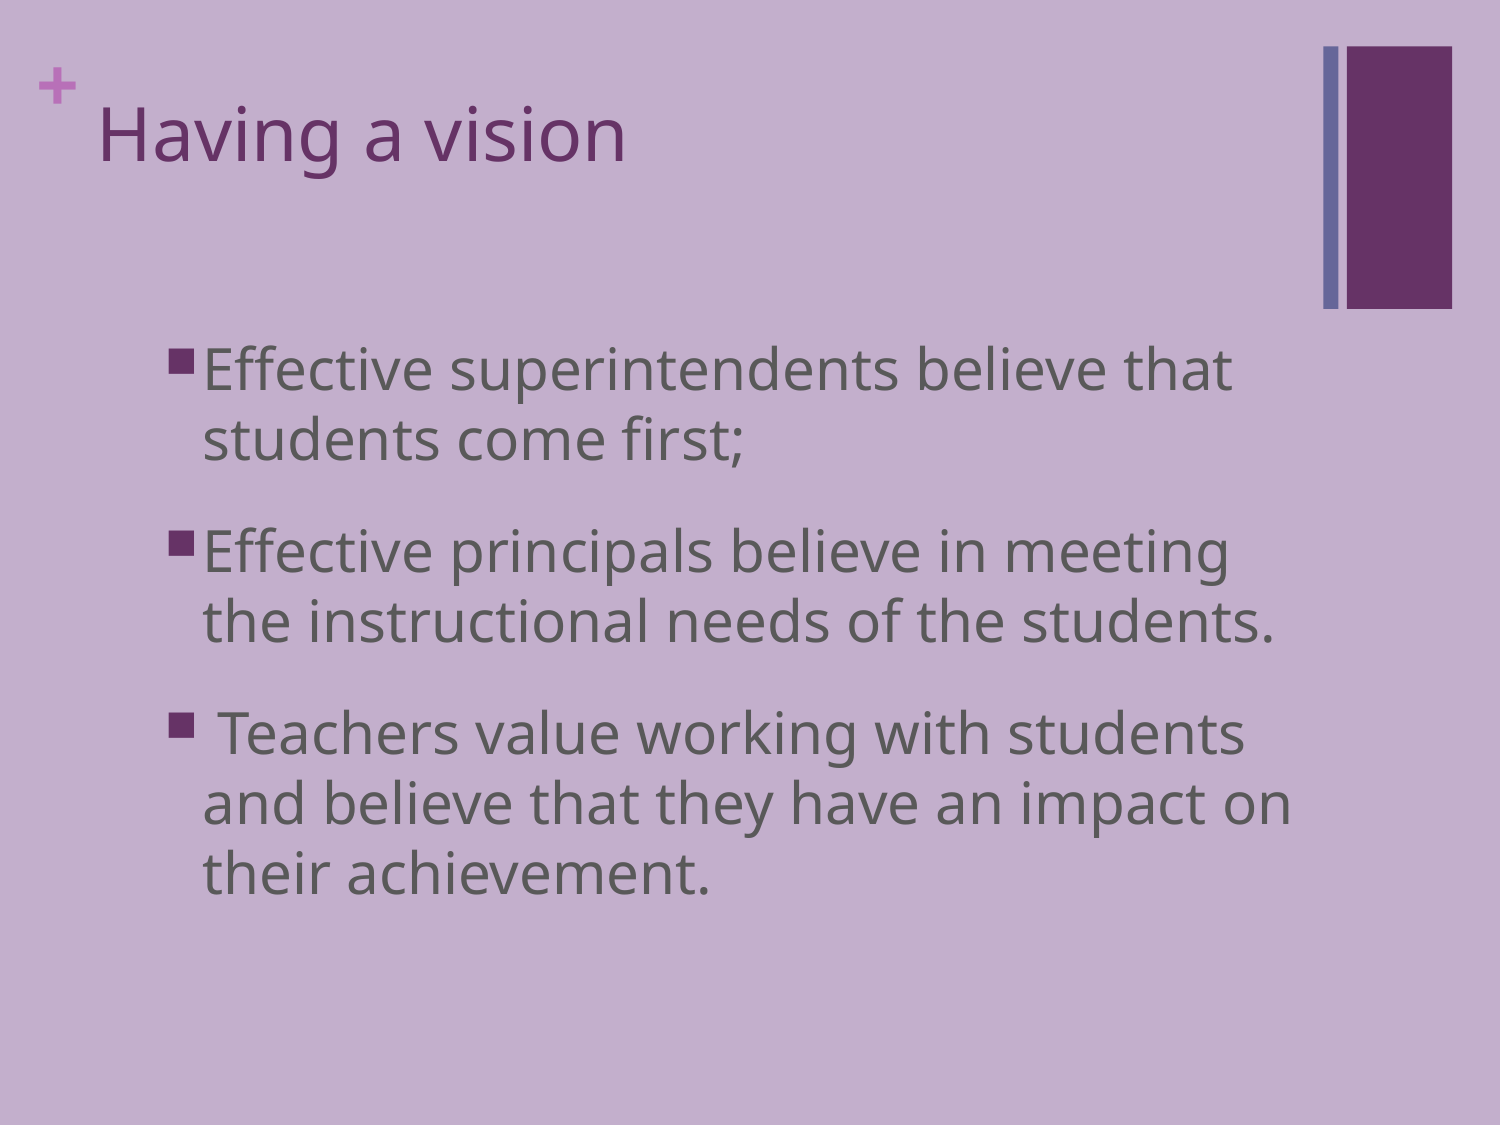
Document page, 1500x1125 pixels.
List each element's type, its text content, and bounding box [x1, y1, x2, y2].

title Having a vision [81, 79, 1322, 263]
list Effective superintendents believe that students come first; Effective principals believe in meeting the instructional needs of the students. Teachers value working with students and believe that they have an impact on their achievement. [150, 324, 1322, 1063]
